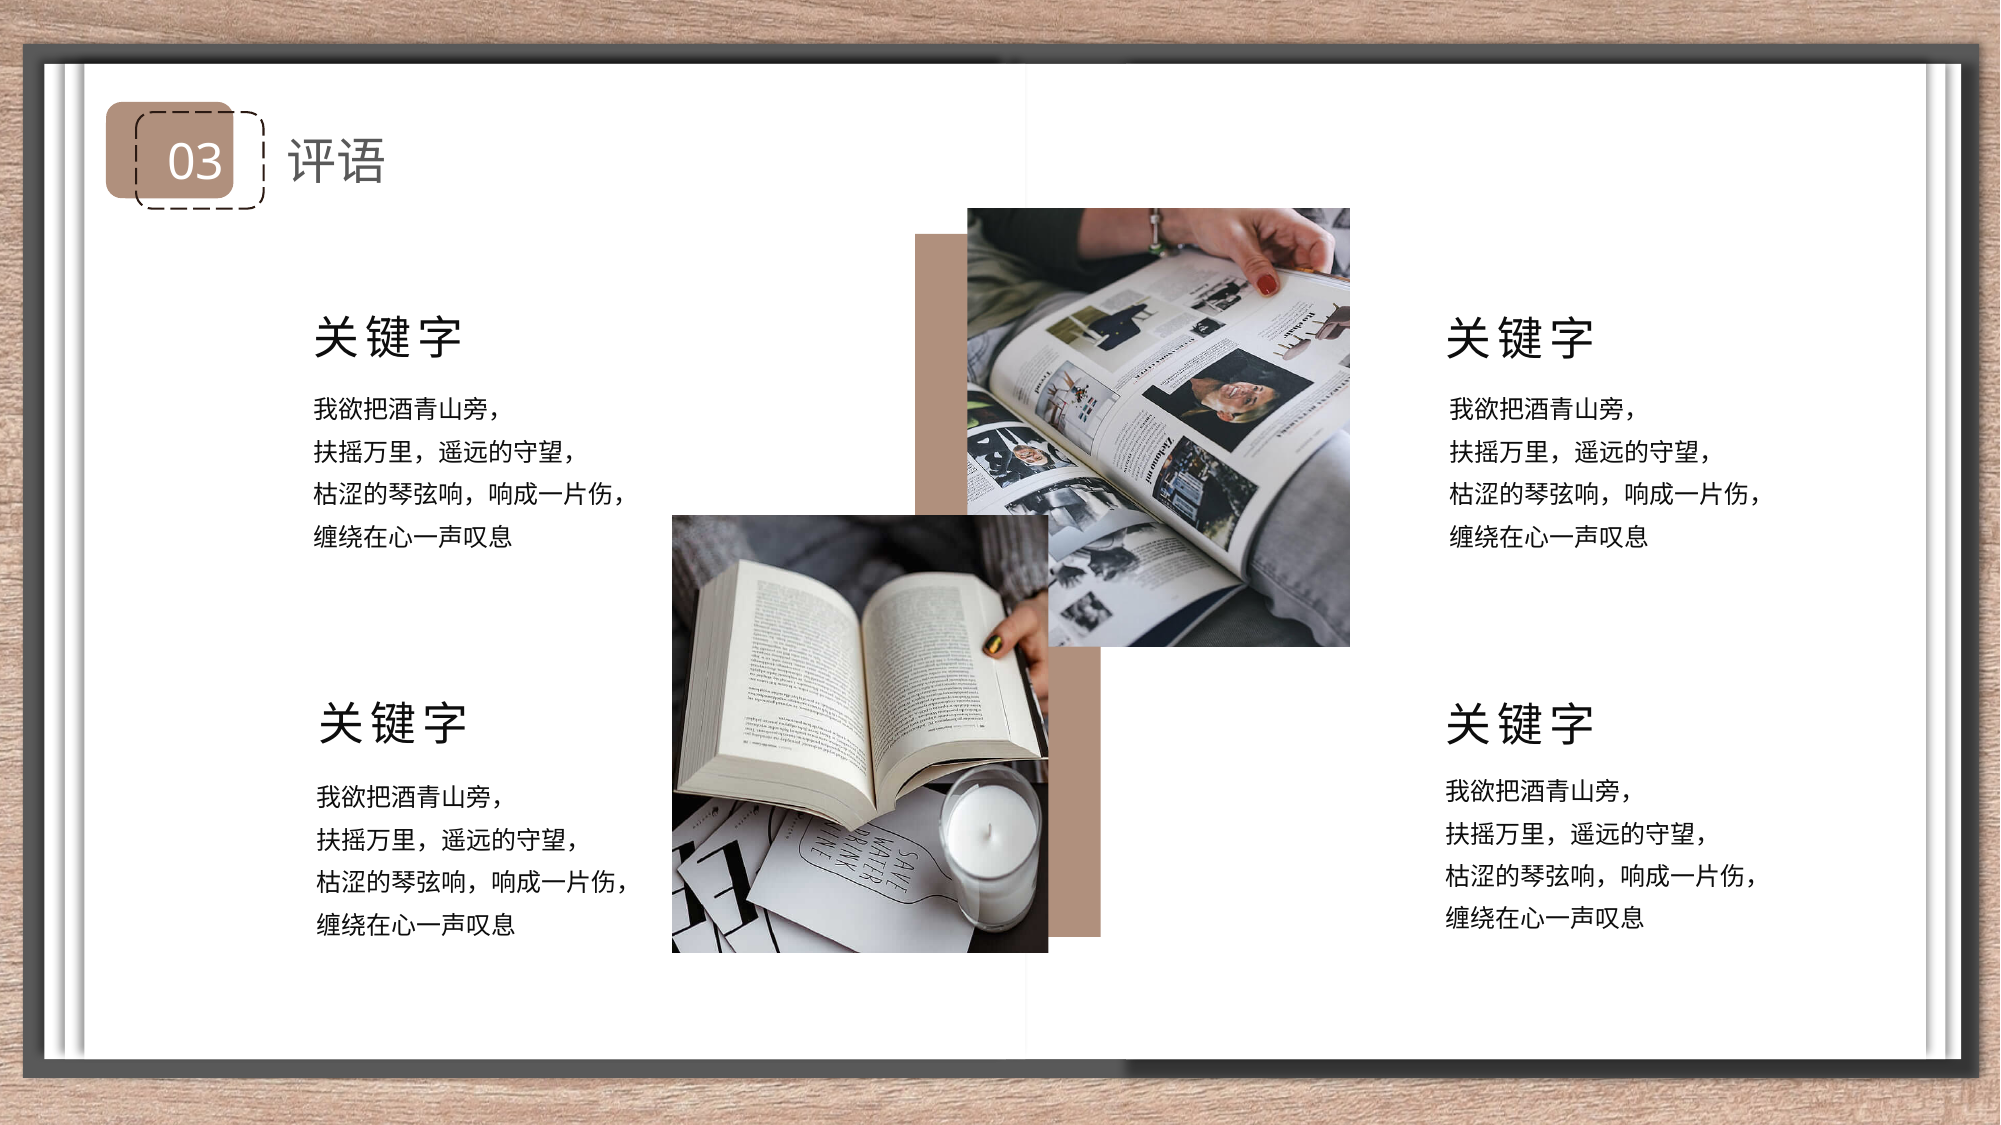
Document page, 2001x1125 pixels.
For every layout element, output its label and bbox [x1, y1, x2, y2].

text_box [1430, 688, 1854, 950]
text_box [301, 687, 725, 957]
text_box [298, 301, 722, 569]
picture [0, 0, 2000, 1125]
text_box [1430, 302, 1858, 569]
text_box [44, 63, 1962, 1060]
text_box [105, 101, 264, 209]
